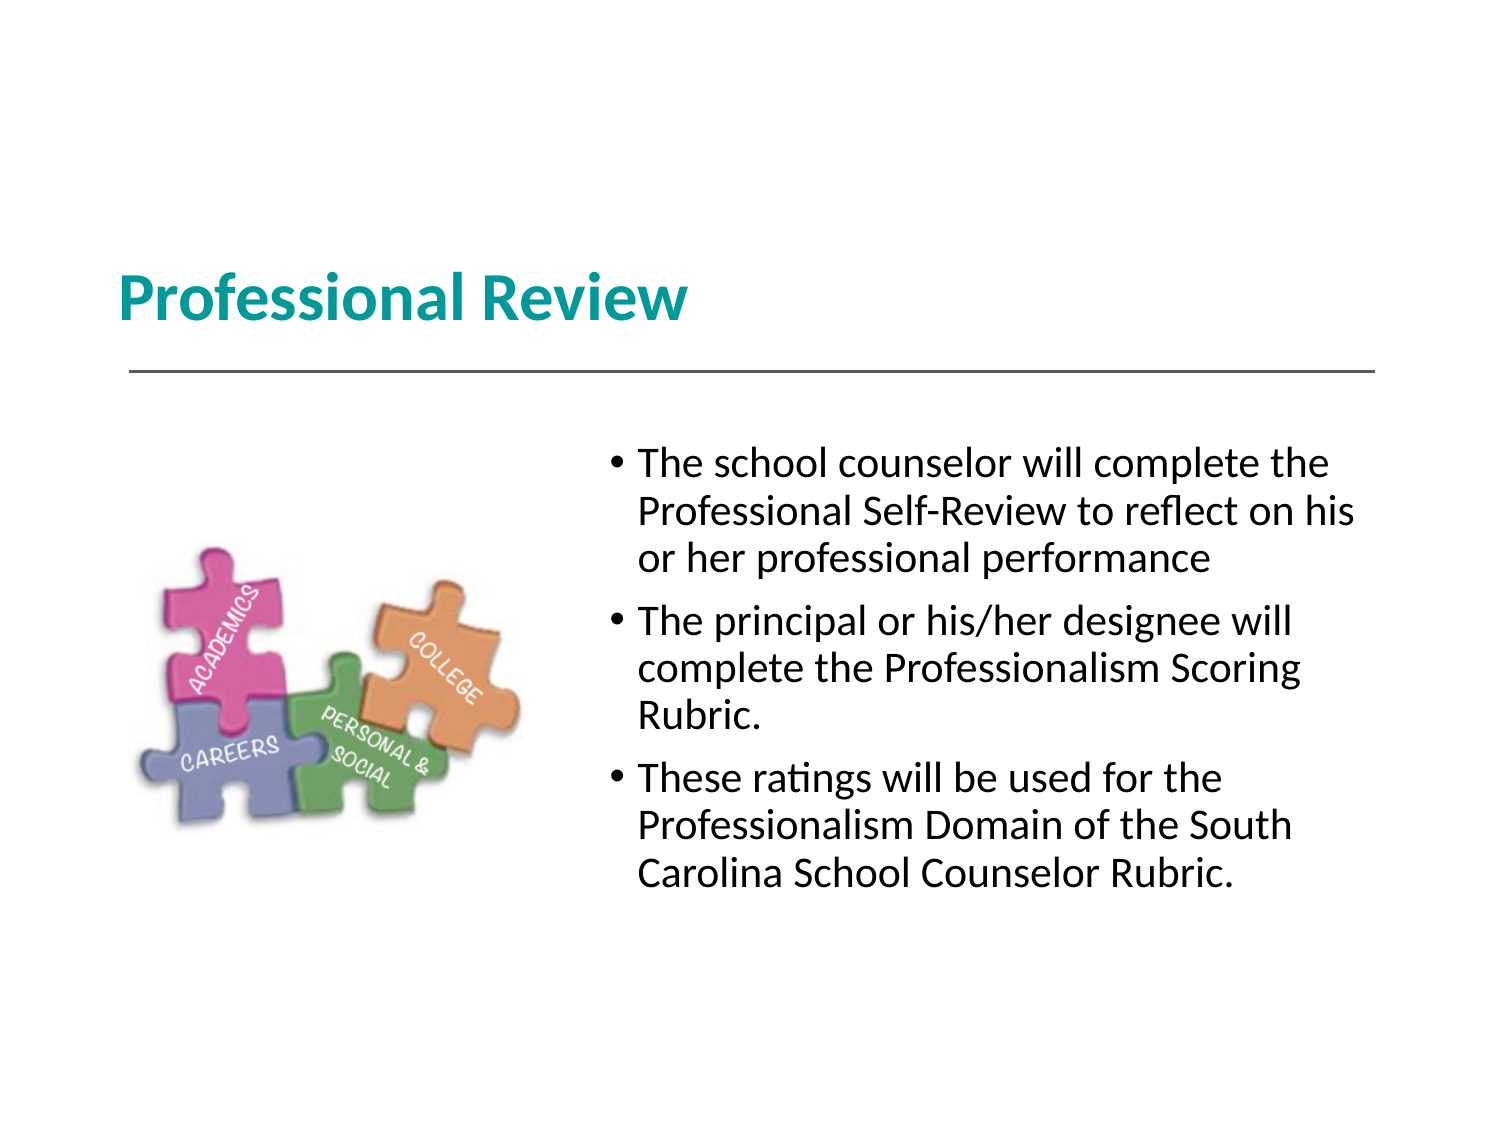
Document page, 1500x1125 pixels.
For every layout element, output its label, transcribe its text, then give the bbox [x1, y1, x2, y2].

picture [128, 540, 525, 835]
title Professional Review [118, 160, 1421, 335]
list The school counselor will complete the Professional Self-Review to reflect on his or her professional performance The principal or his/her designee will complete the Professionalism Scoring Rubric. These ratings will be used for the Professionalism Domain of the South Carolina School Counselor Rubric. [609, 440, 1383, 968]
